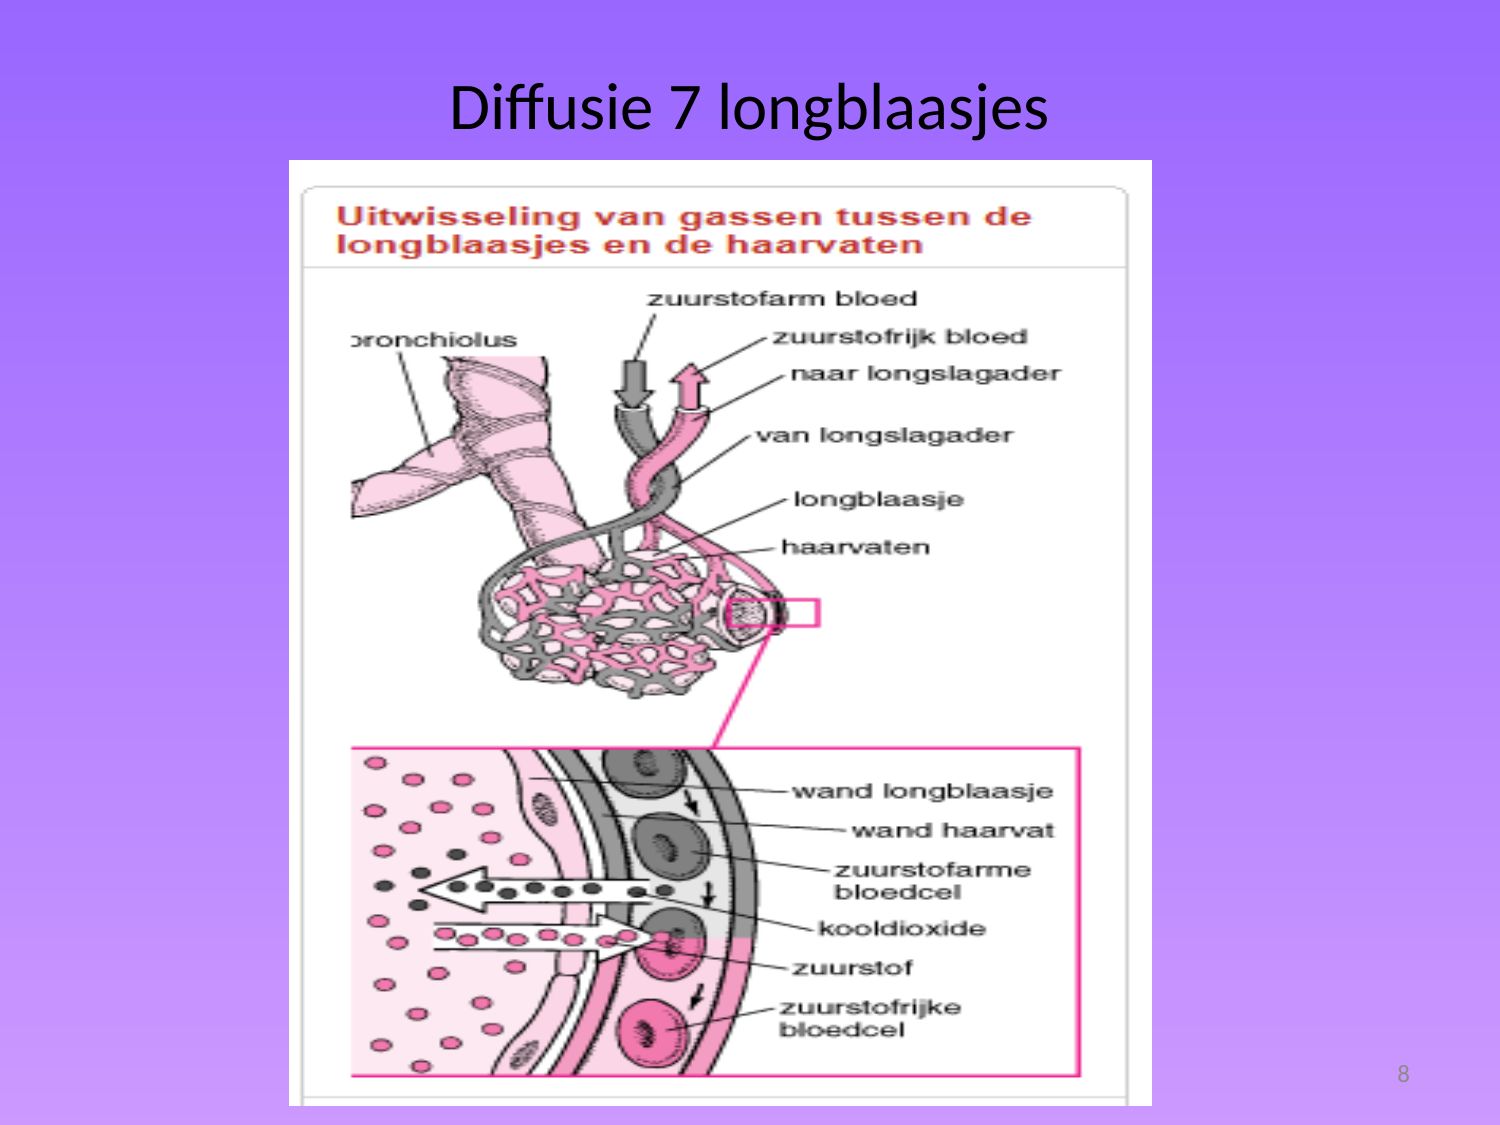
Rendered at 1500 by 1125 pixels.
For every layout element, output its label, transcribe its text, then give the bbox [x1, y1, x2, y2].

title Diffusie 7 longblaasjes [75, 45, 1425, 161]
slide_number 8 [1155, 1042, 1425, 1103]
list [289, 160, 1152, 1107]
